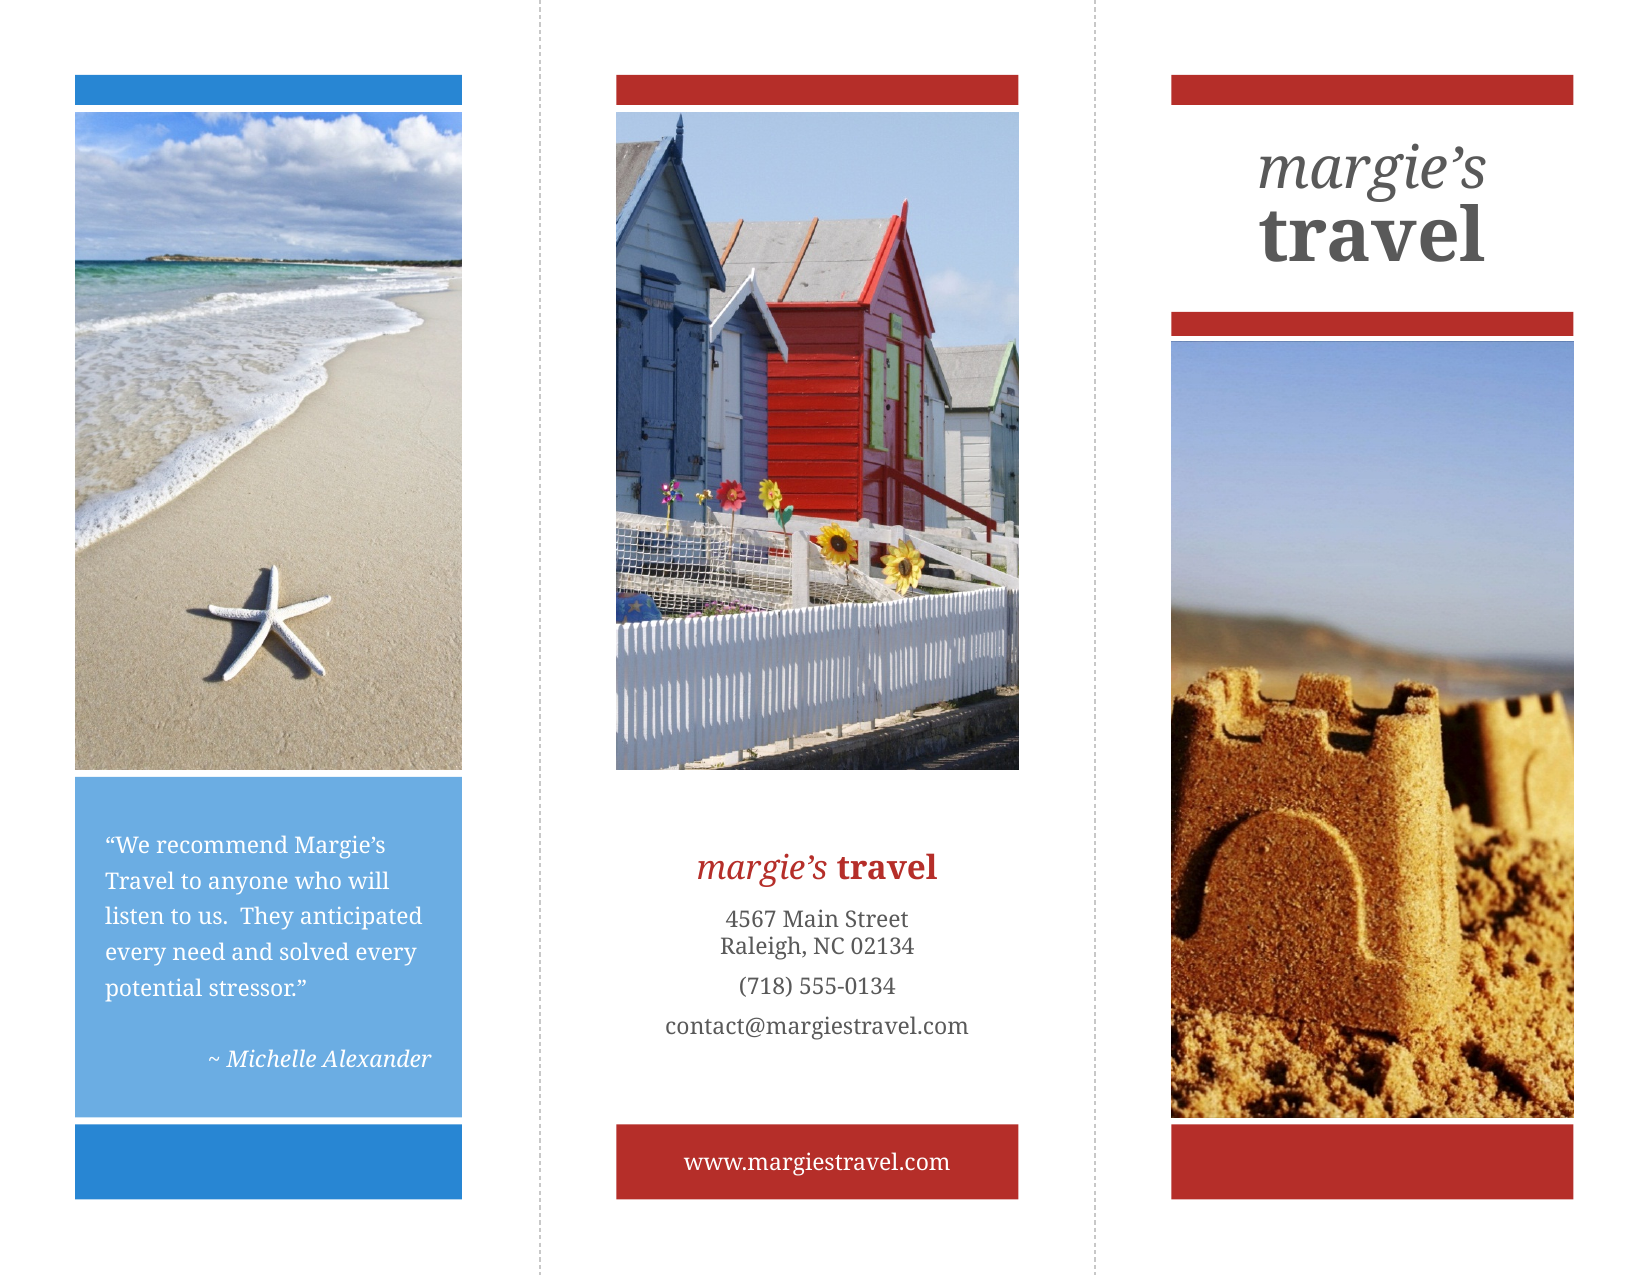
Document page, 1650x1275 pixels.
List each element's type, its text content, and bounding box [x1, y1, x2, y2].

list contact@margiestravel.com [616, 1009, 1019, 1041]
picture [1171, 341, 1574, 1118]
list “We recommend Margie’s Travel to anyone who will listen to us. They anticipated every need and solved every potential stressor.” ~ Michelle Alexander [75, 776, 462, 1118]
picture [616, 112, 1019, 770]
list margie’s travel [616, 844, 1019, 889]
list www.margiestravel.com [616, 1124, 1019, 1198]
list 4567 Main Street Raleigh, NC 02134 [616, 896, 1019, 967]
list (718) 555-0134 [616, 969, 1019, 1001]
picture [74, 112, 462, 770]
list margie’s travel [1171, 104, 1574, 312]
